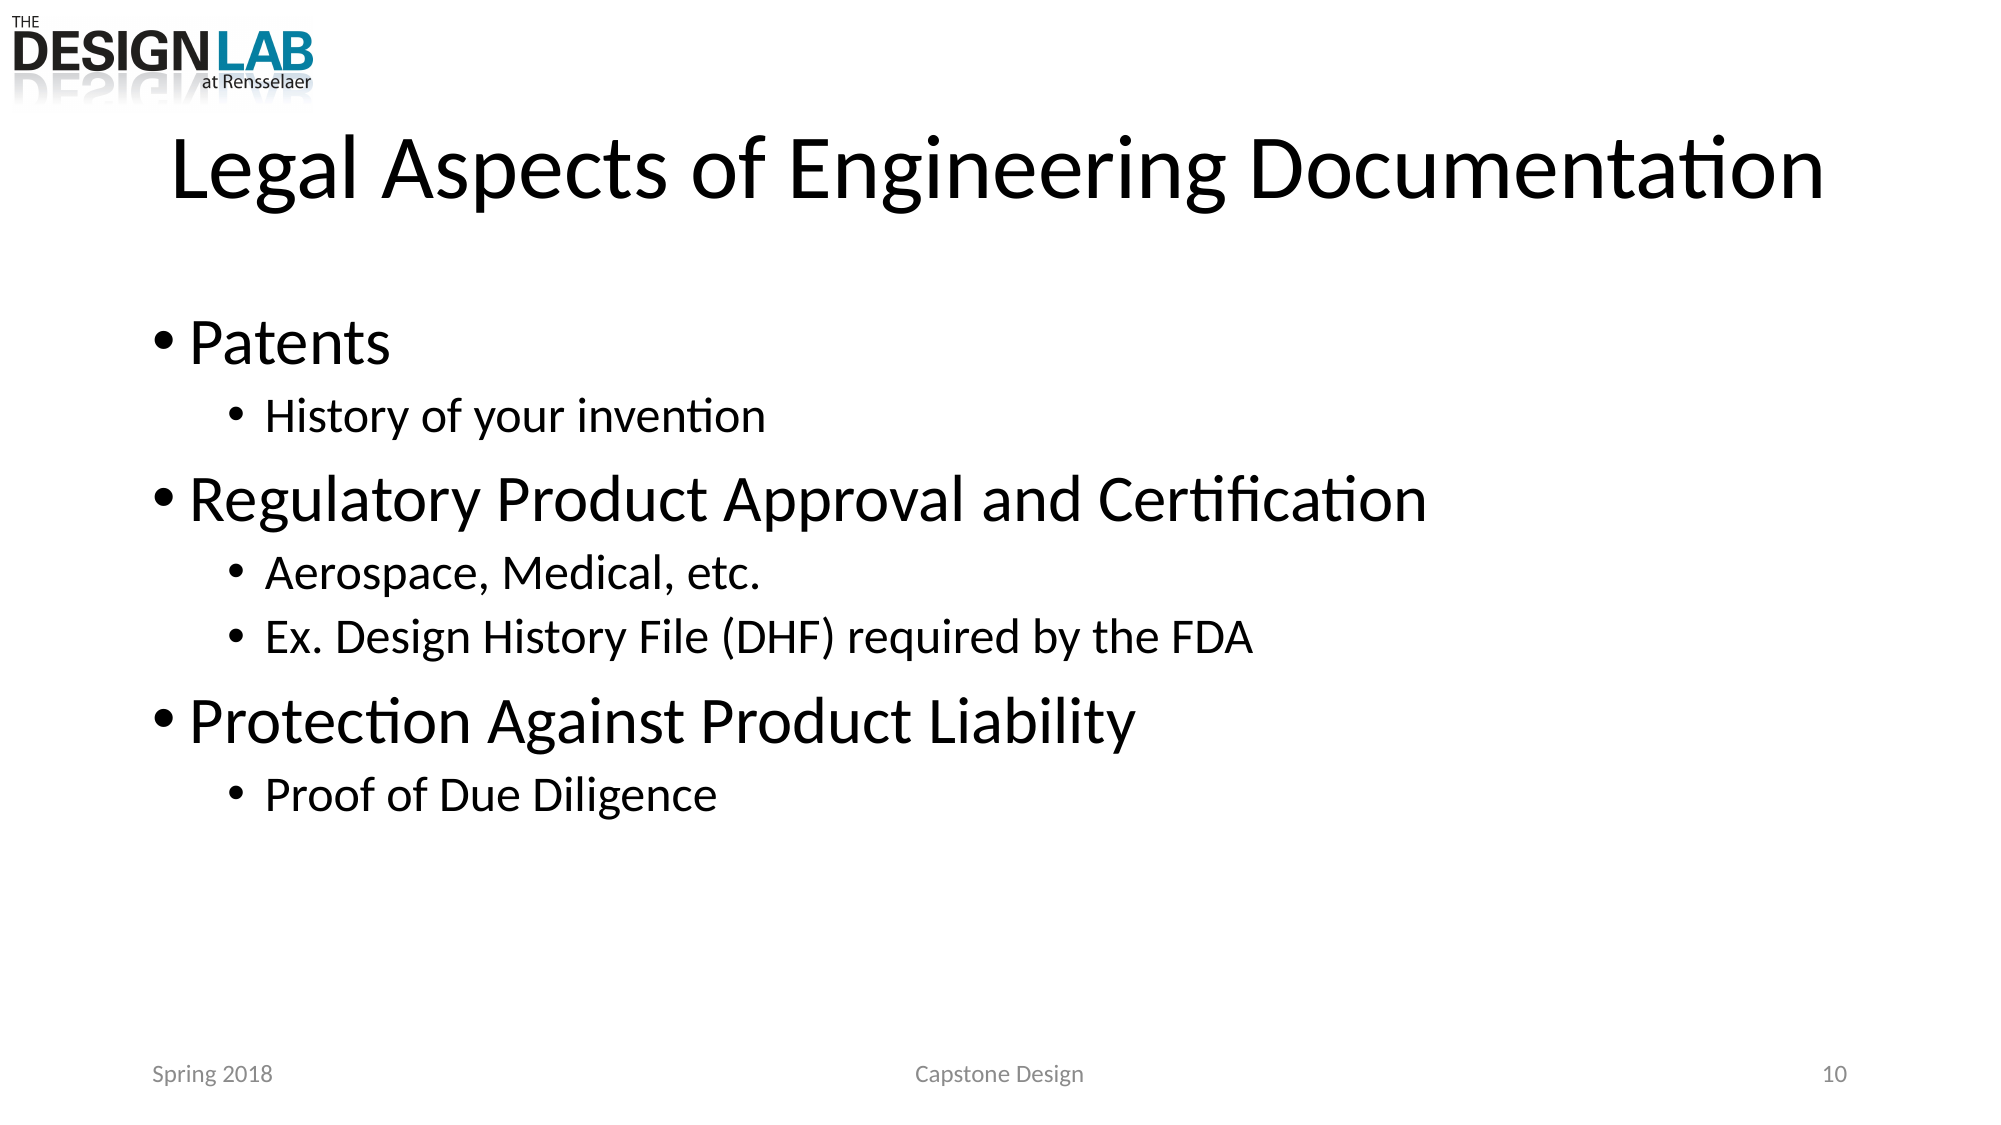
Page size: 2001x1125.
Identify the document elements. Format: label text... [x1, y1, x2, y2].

list Patents History of your invention Regulatory Product Approval and Certification Aerospace, Medical, etc. Ex. Design History File (DHF) required by the FDA Protection Against Product Liability Proof of Due Diligence [137, 299, 1863, 1014]
footer Capstone Design [662, 1042, 1338, 1103]
picture [259, 42, 268, 55]
picture [12, 16, 313, 113]
picture [291, 54, 304, 59]
slide_number Spring 2018 [137, 1042, 588, 1103]
title Legal Aspects of Engineering Documentation [137, 59, 1863, 278]
slide_number 10 [1412, 1042, 1863, 1103]
picture [291, 38, 303, 47]
